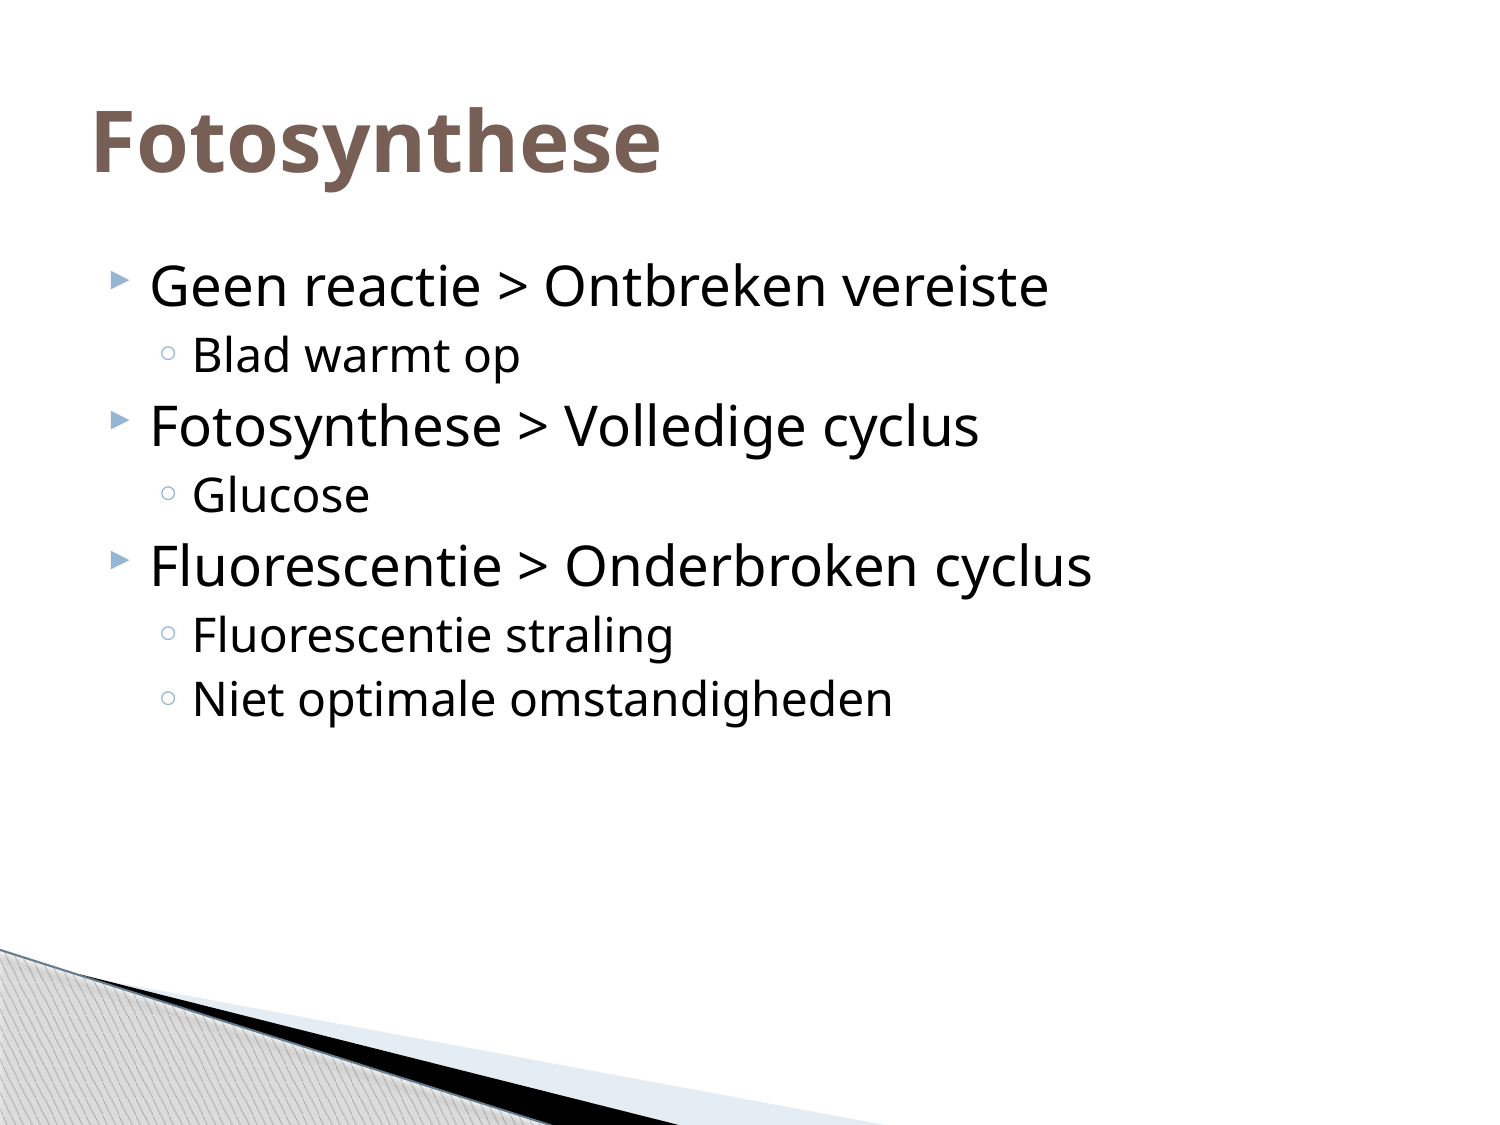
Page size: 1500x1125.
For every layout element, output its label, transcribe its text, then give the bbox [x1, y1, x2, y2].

list Geen reactie > Ontbreken vereiste Blad warmt op Fotosynthese > Volledige cyclus Glucose Fluorescentie > Onderbroken cyclus Fluorescentie straling Niet optimale omstandigheden [75, 243, 1425, 986]
title Fotosynthese [75, 45, 1425, 233]
